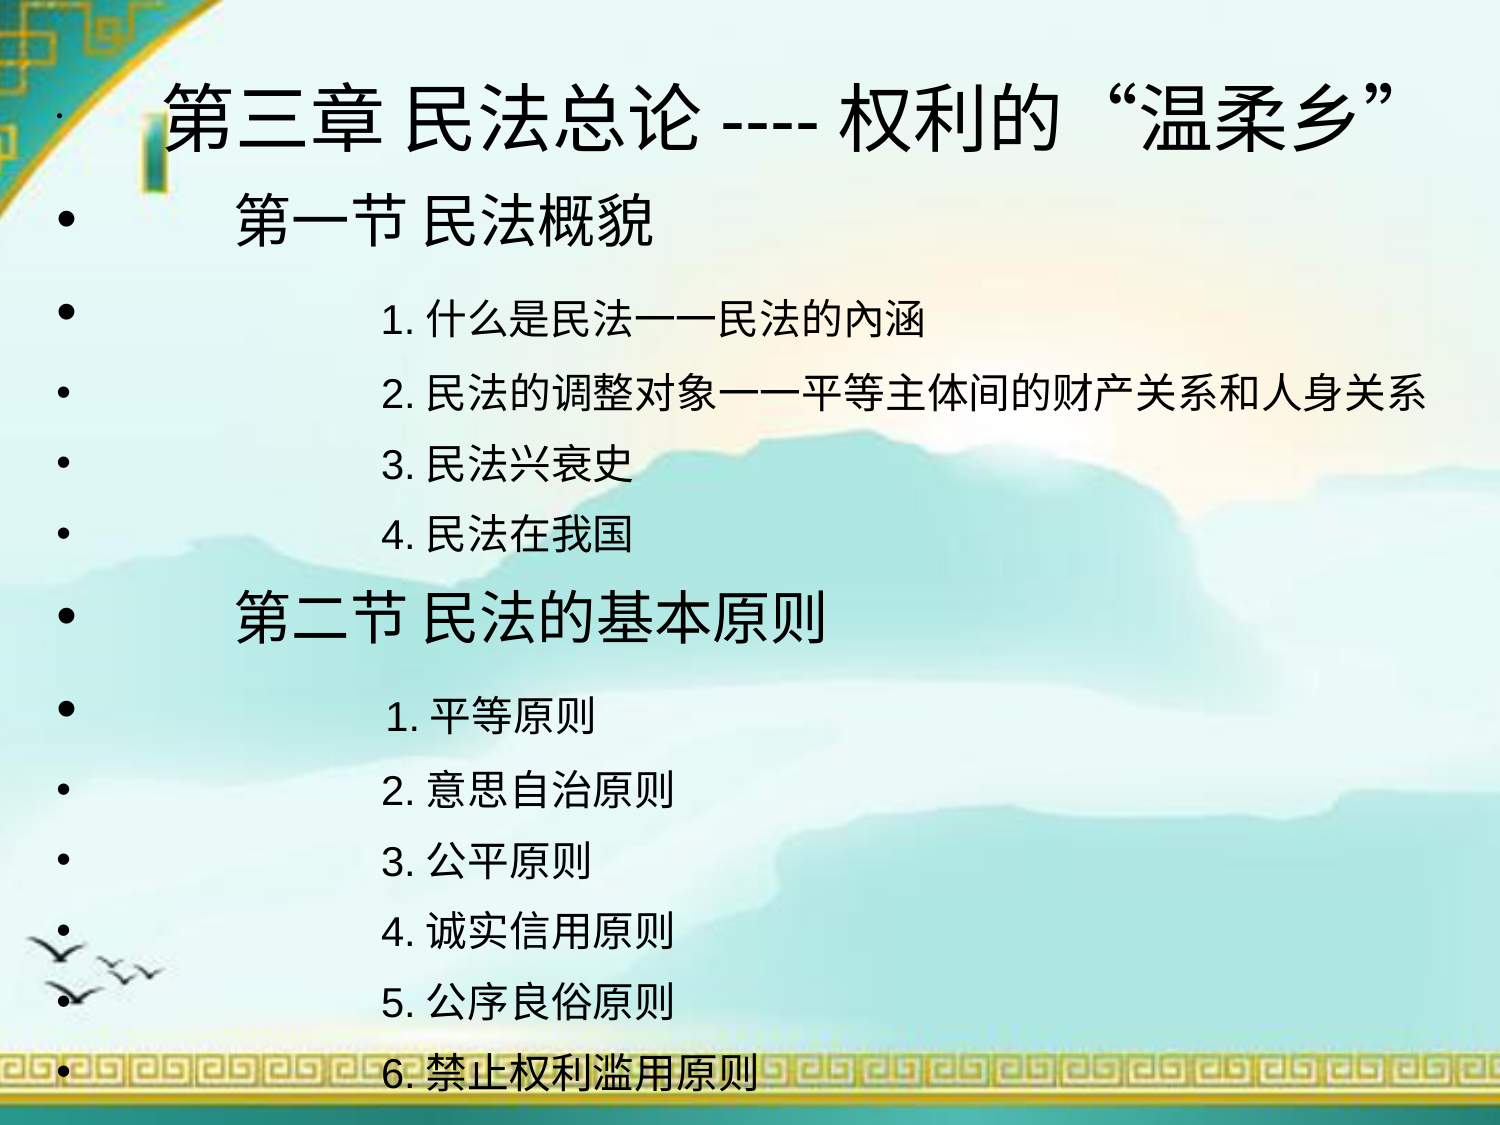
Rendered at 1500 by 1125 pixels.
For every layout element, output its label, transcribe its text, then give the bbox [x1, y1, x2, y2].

list 第三章 民法总论----权利的“温柔乡” 第一节 民法概貌 1.什么是民法一一民法的內涵 2.民法的调整对象一一平等主体间的财产关系和人身关系 3.民法兴衰史 4.民法在我国 第二节 民法的基本原则 1.平等原则 2.意思自治原则 3.公平原则 4.诚实信用原则 5.公序良俗原则 6.禁止权利滥用原则 第三 [41, 54, 1471, 1125]
picture [0, 0, 1500, 1125]
